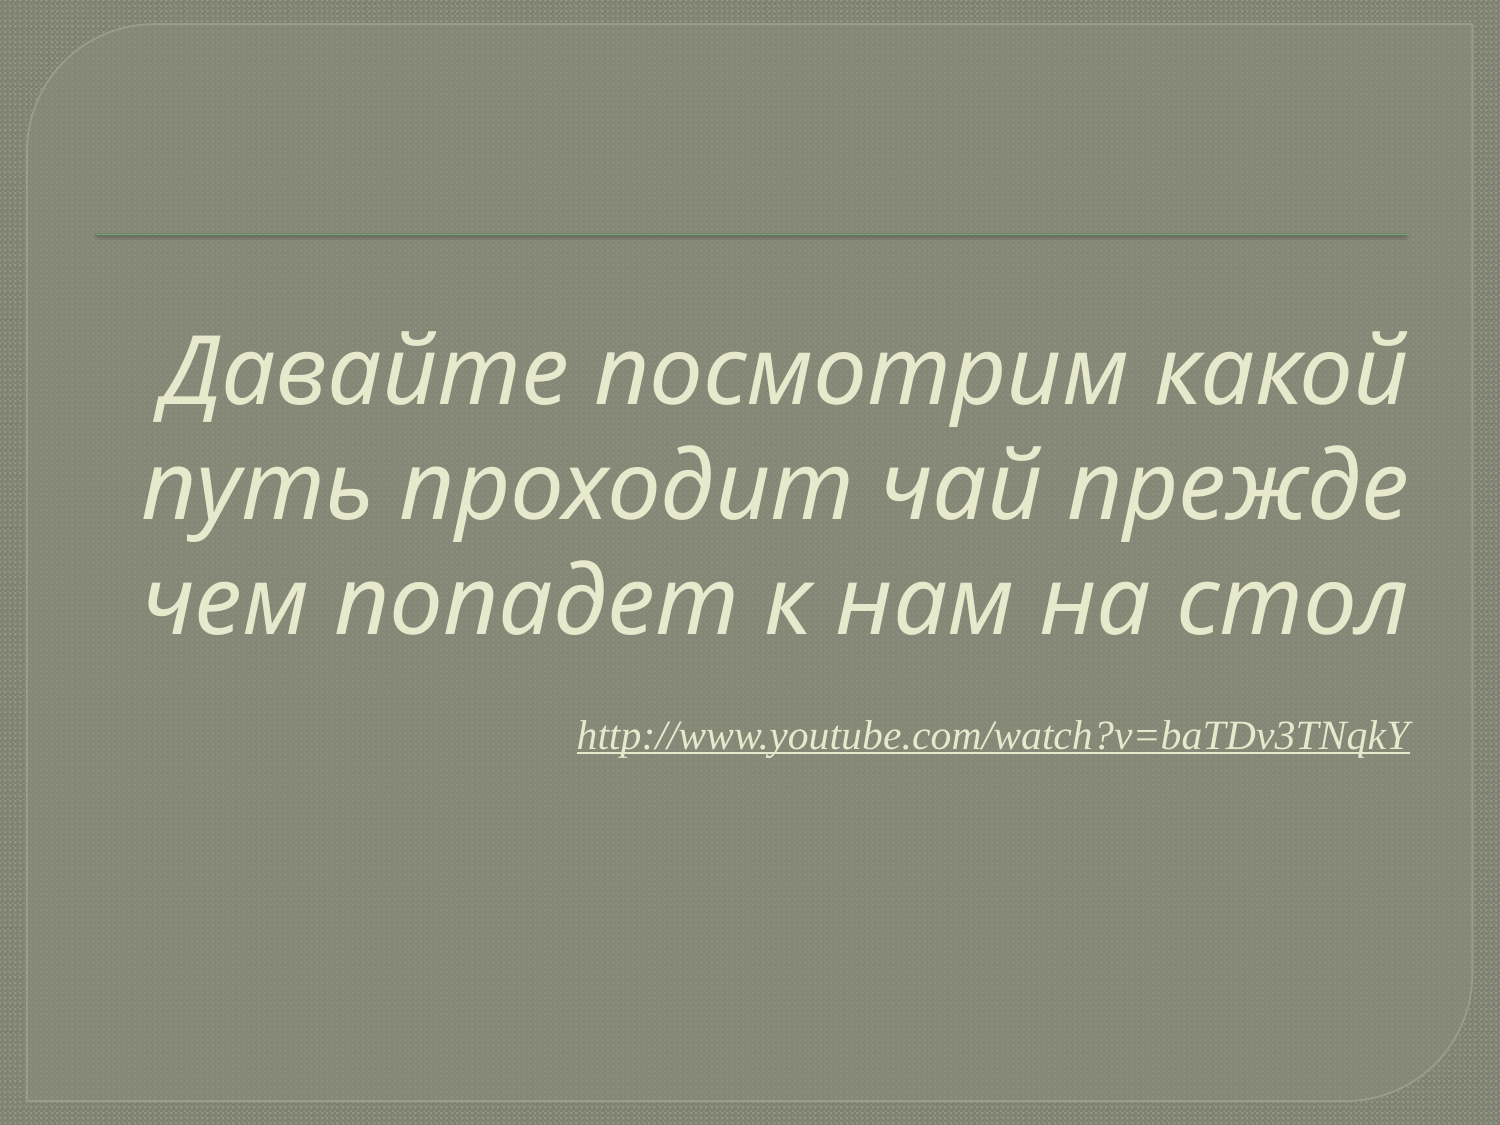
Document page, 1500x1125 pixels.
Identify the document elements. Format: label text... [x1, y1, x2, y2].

title Давайте посмотрим какой путь проходит чай прежде чем попадет к нам на стол http://www.youtube.com/watch?v=baTDv3TNqkY [75, 45, 1425, 891]
